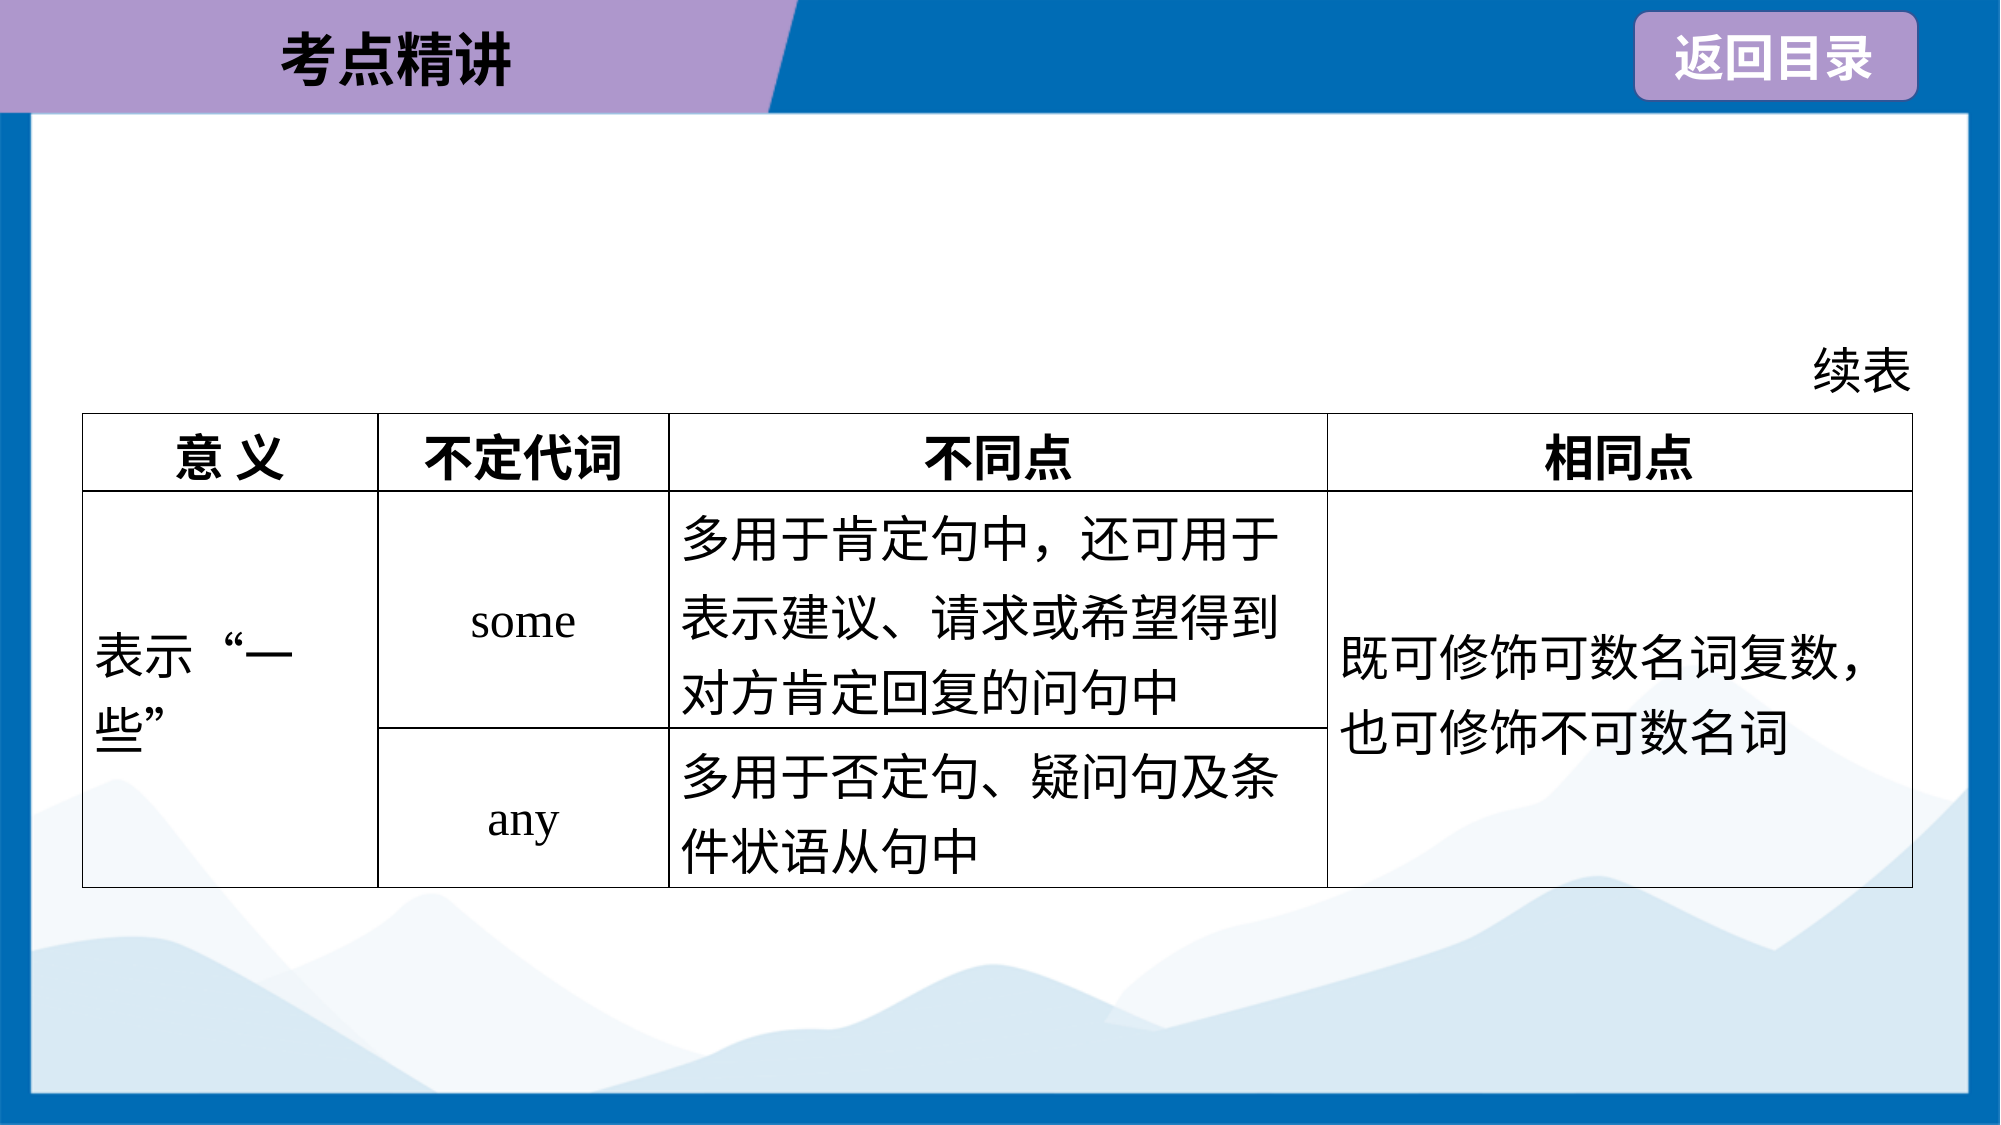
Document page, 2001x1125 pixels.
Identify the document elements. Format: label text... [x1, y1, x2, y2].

table_cell 既可修饰可数名词复数， 也可修饰不可数名词 [1328, 492, 1912, 887]
text_box 续表 [1811, 312, 1913, 400]
table_cell 多用于否定句、疑问句及条 件状语从句中 [670, 729, 1327, 887]
table_cell some [379, 492, 668, 727]
picture [0, 0, 2000, 1125]
table_header 意 义 [83, 414, 377, 490]
table_header 不定代词 [379, 414, 668, 490]
table_cell 多用于肯定句中，还可用于 表示建议、请求或希望得到 对方肯定回复的问句中 [670, 492, 1327, 727]
table_header 相同点 [1328, 414, 1912, 490]
table_cell any [379, 729, 668, 887]
table_cell 表示“一些” [83, 492, 377, 887]
table_header 不同点 [670, 414, 1327, 490]
